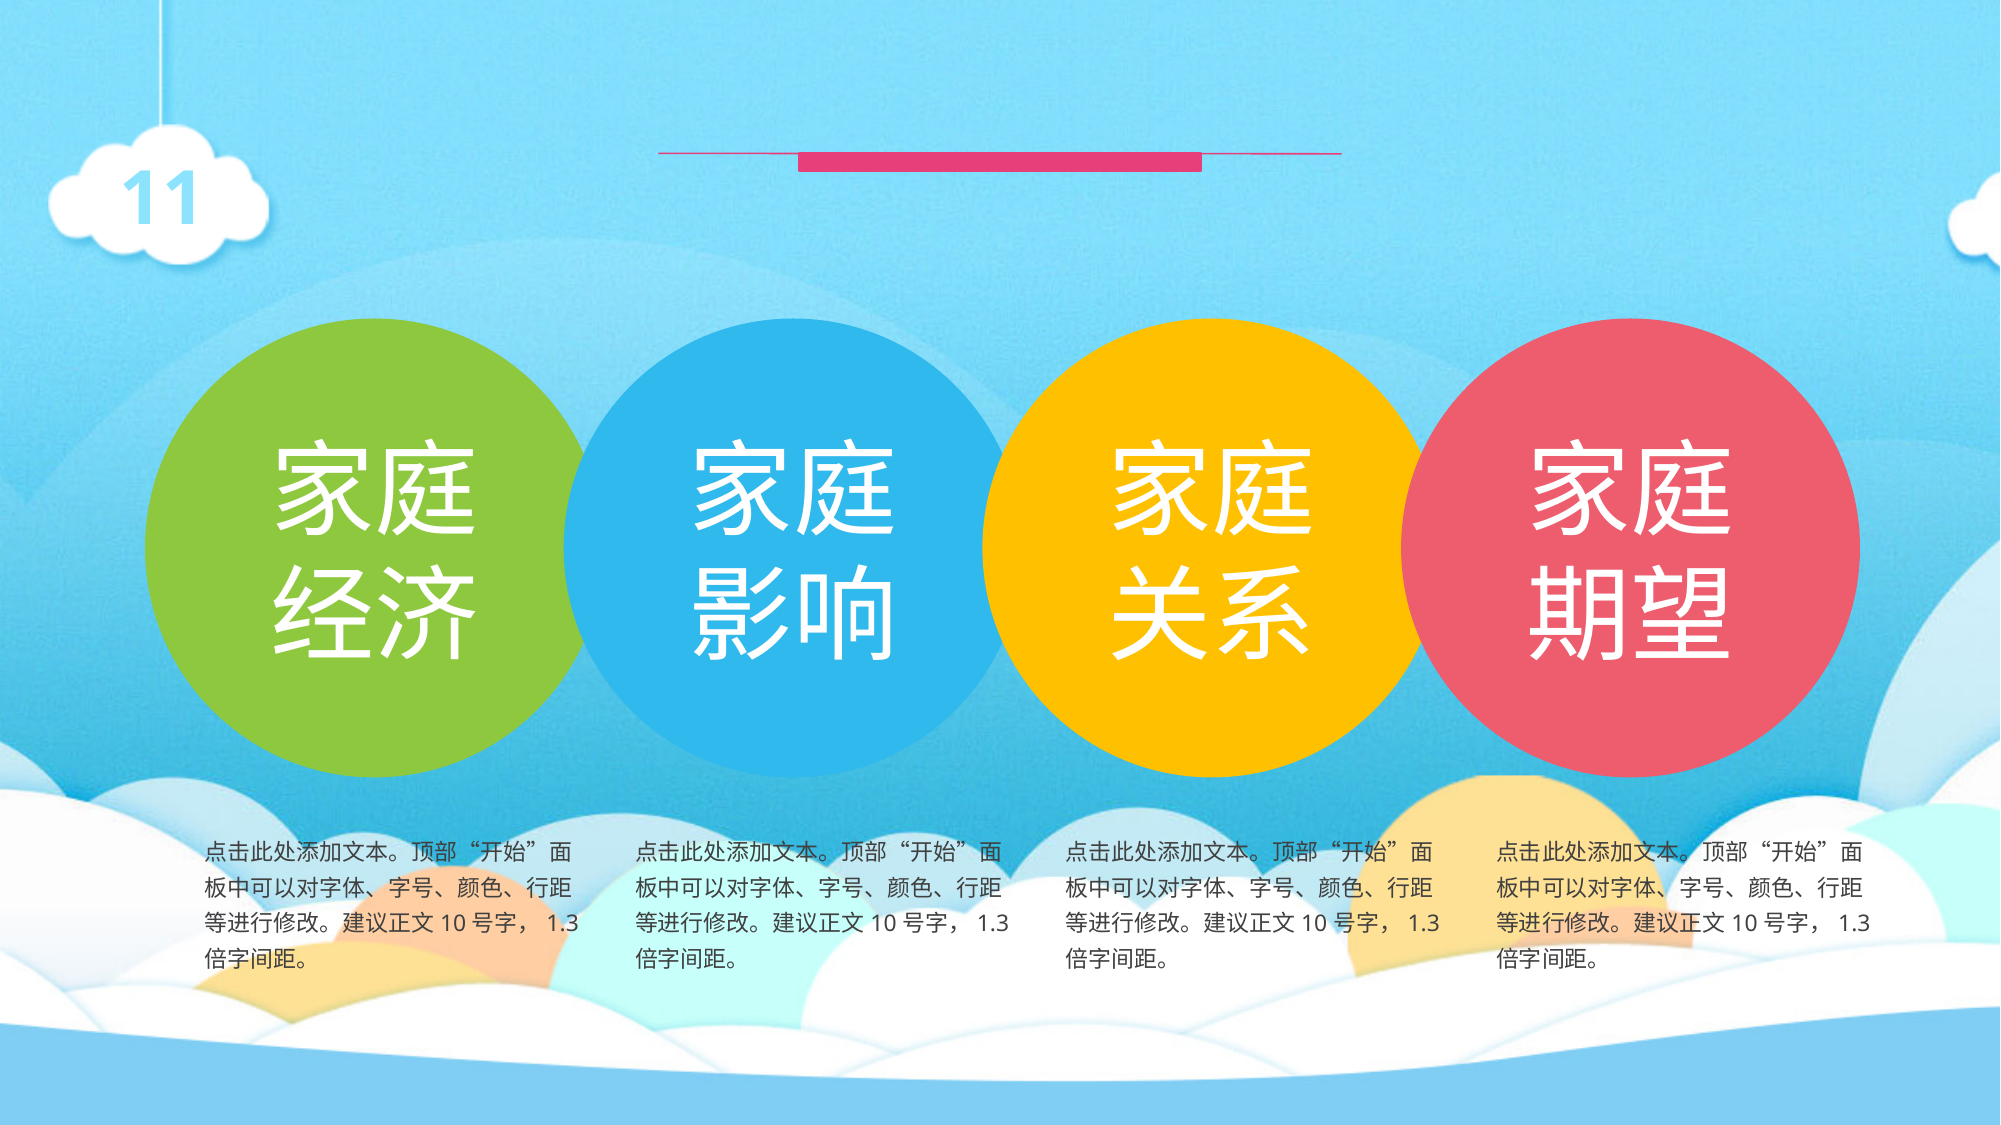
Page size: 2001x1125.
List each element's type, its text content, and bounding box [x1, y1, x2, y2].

picture [0, 0, 2001, 1125]
text_box 点击此处添加文本。顶部“开始”面板中可以对字体、字号、颜色、行距等进行修改。建议正文10号字，1.3倍字间距。 [189, 822, 600, 980]
text_box 点击此处添加文本。顶部“开始”面板中可以对字体、字号、颜色、行距等进行修改。建议正文10号字，1.3倍字间距。 [620, 822, 1031, 980]
text_box 家庭 影响 [563, 318, 1002, 778]
text_box 家庭 经济 [144, 318, 584, 778]
text_box 家庭 期望 [1401, 318, 1861, 778]
text_box 点击此处添加文本。顶部“开始”面板中可以对字体、字号、颜色、行距等进行修改。建议正文10号字，1.3倍字间距。 [1481, 822, 1892, 980]
text_box 家庭 关系 [982, 318, 1421, 778]
text_box 点击此处添加文本。顶部“开始”面板中可以对字体、字号、颜色、行距等进行修改。建议正文10号字，1.3倍字间距。 [1050, 822, 1462, 980]
